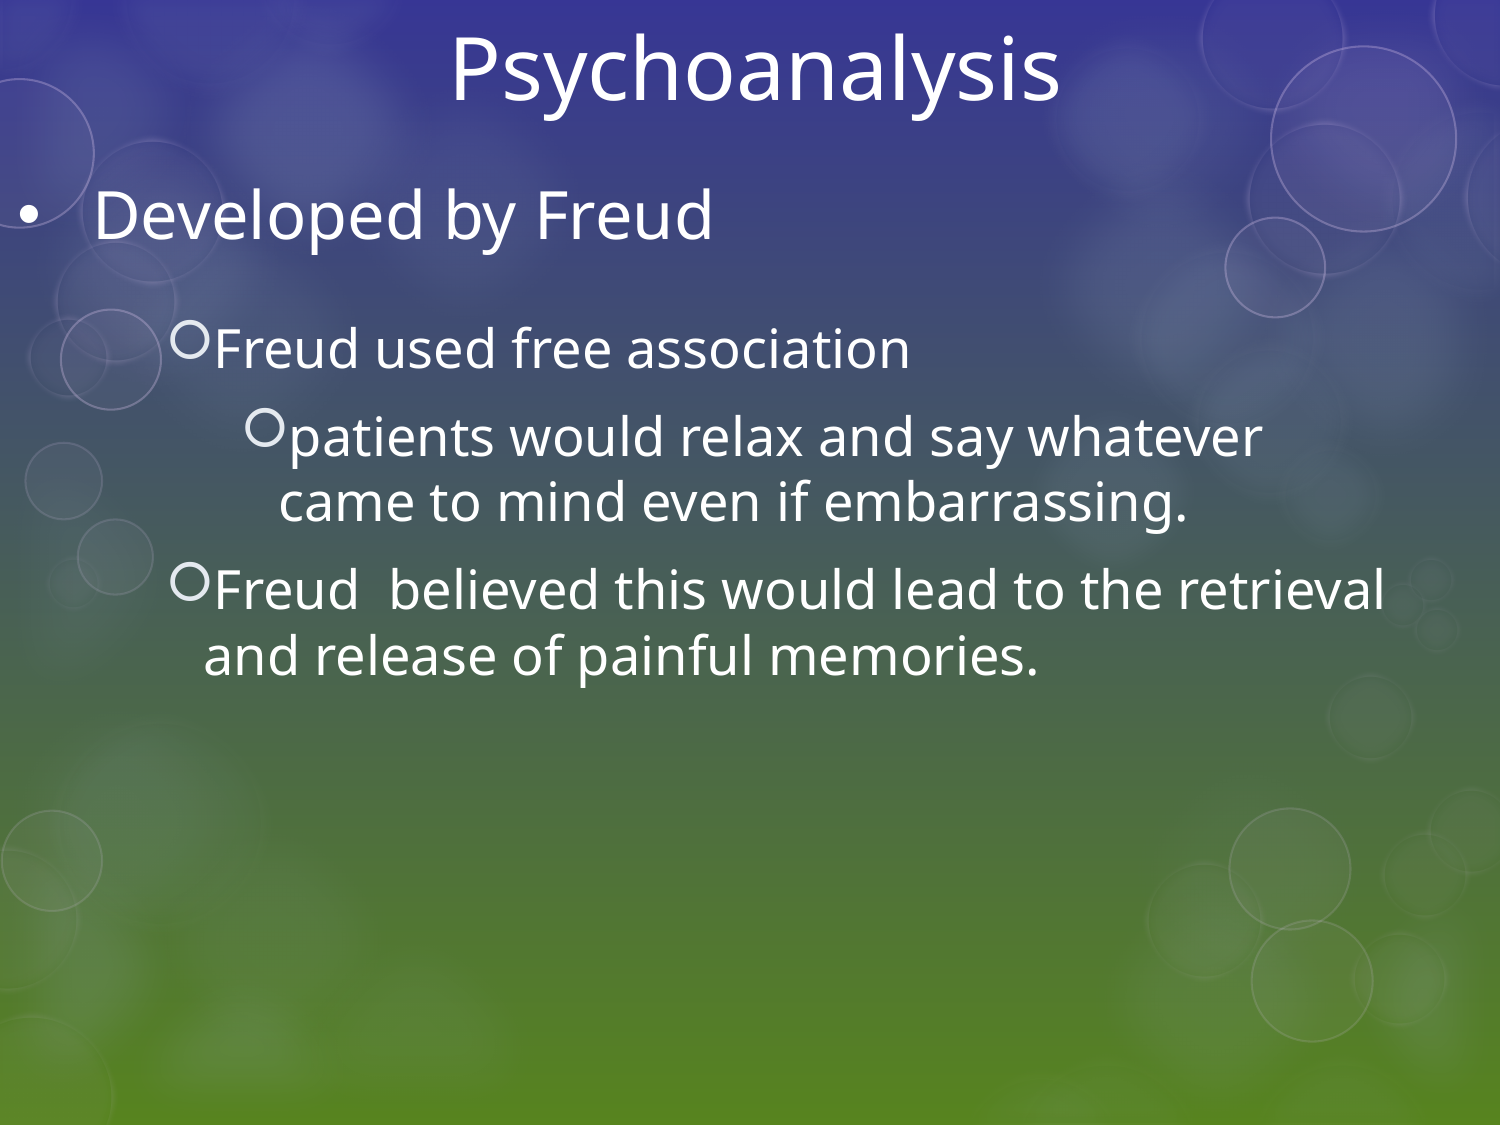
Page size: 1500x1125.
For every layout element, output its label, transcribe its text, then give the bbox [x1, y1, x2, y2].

text_box Developed by Freud [2, 137, 1350, 290]
title Psychoanalysis [170, 29, 1340, 137]
list Freud used free association patients would relax and say whatever came to mind even if embarrassing. Freud believed this would lead to the retrieval and release of painful memories. [0, 200, 1426, 865]
